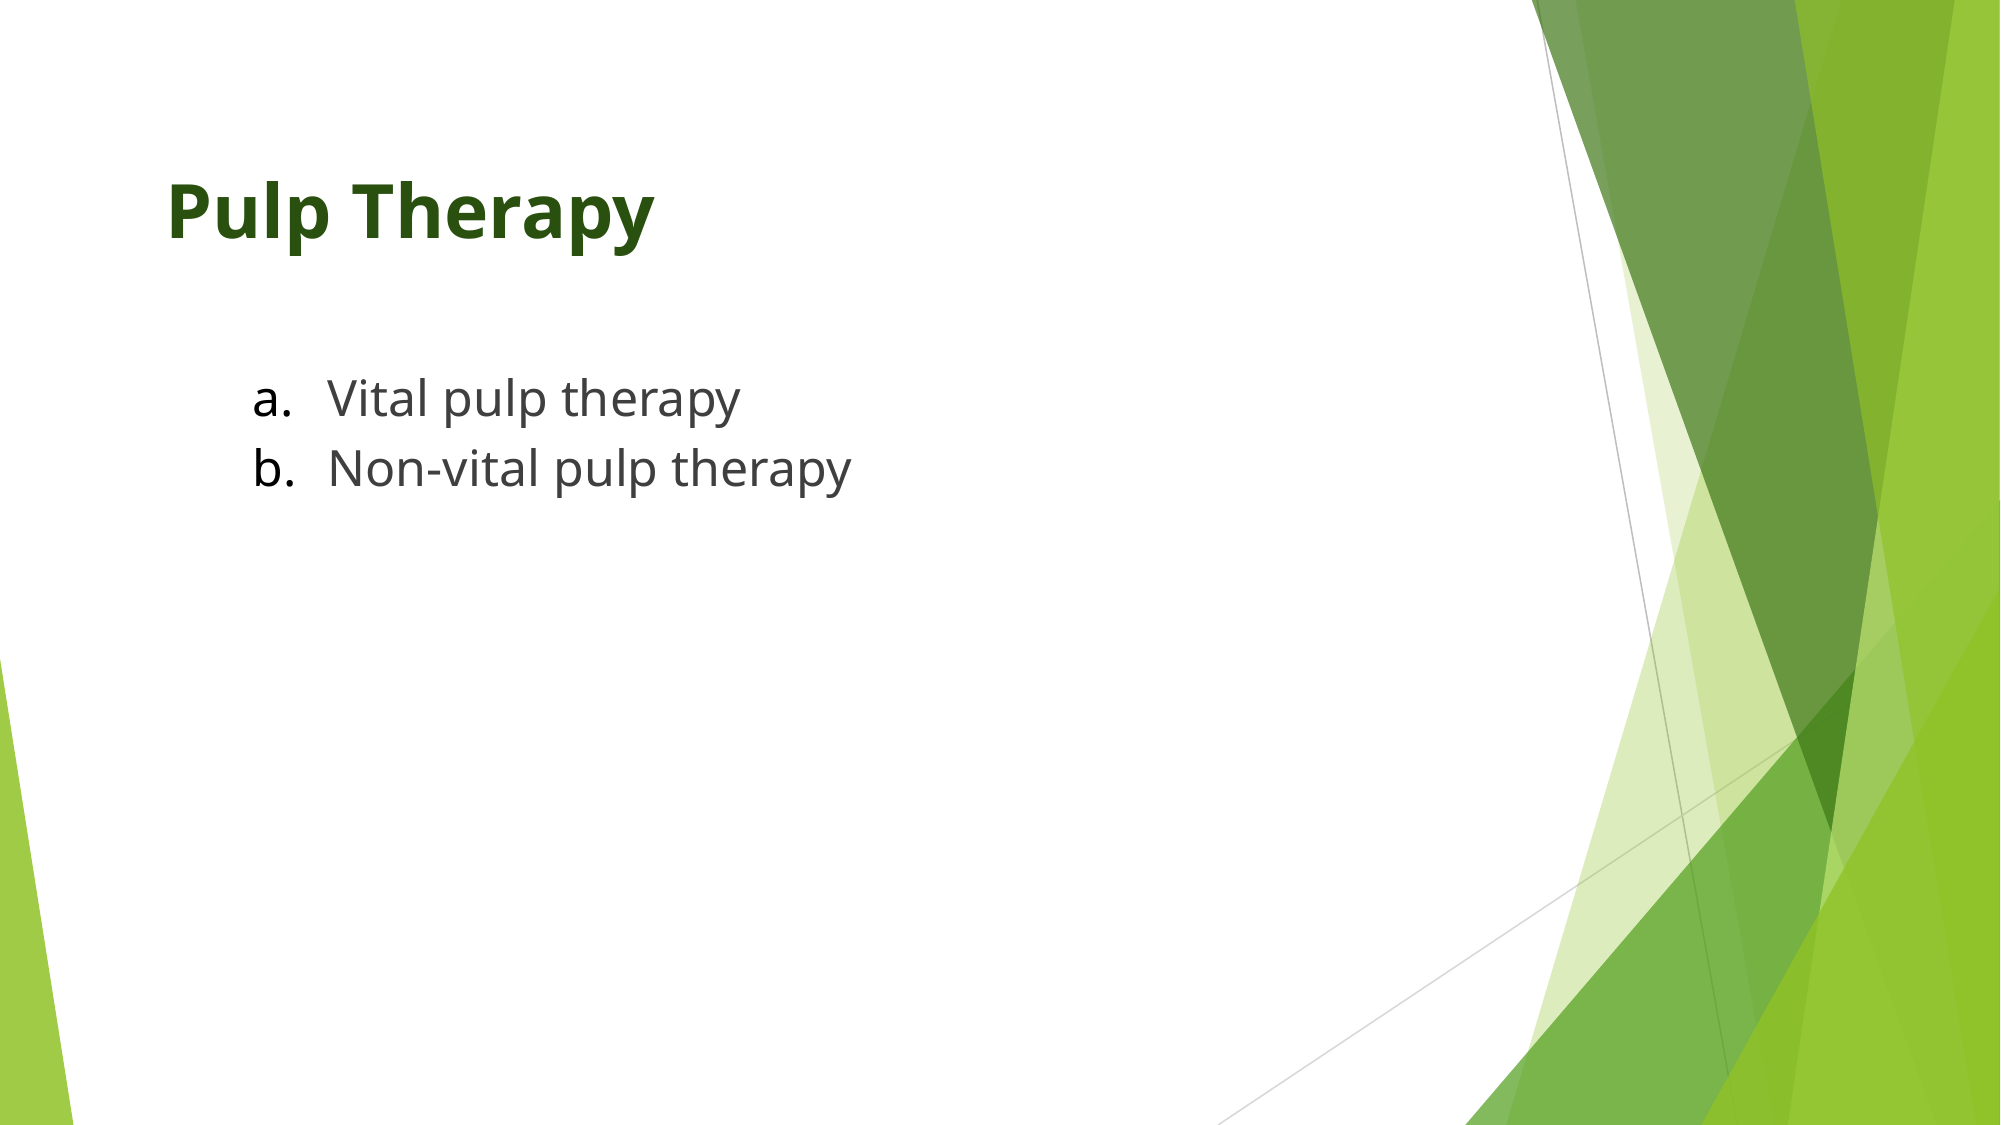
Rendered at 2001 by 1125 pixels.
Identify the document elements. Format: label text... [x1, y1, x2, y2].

list Vital pulp therapy Non-vital pulp therapy [87, 278, 1091, 631]
title Pulp Therapy [150, 99, 1562, 317]
